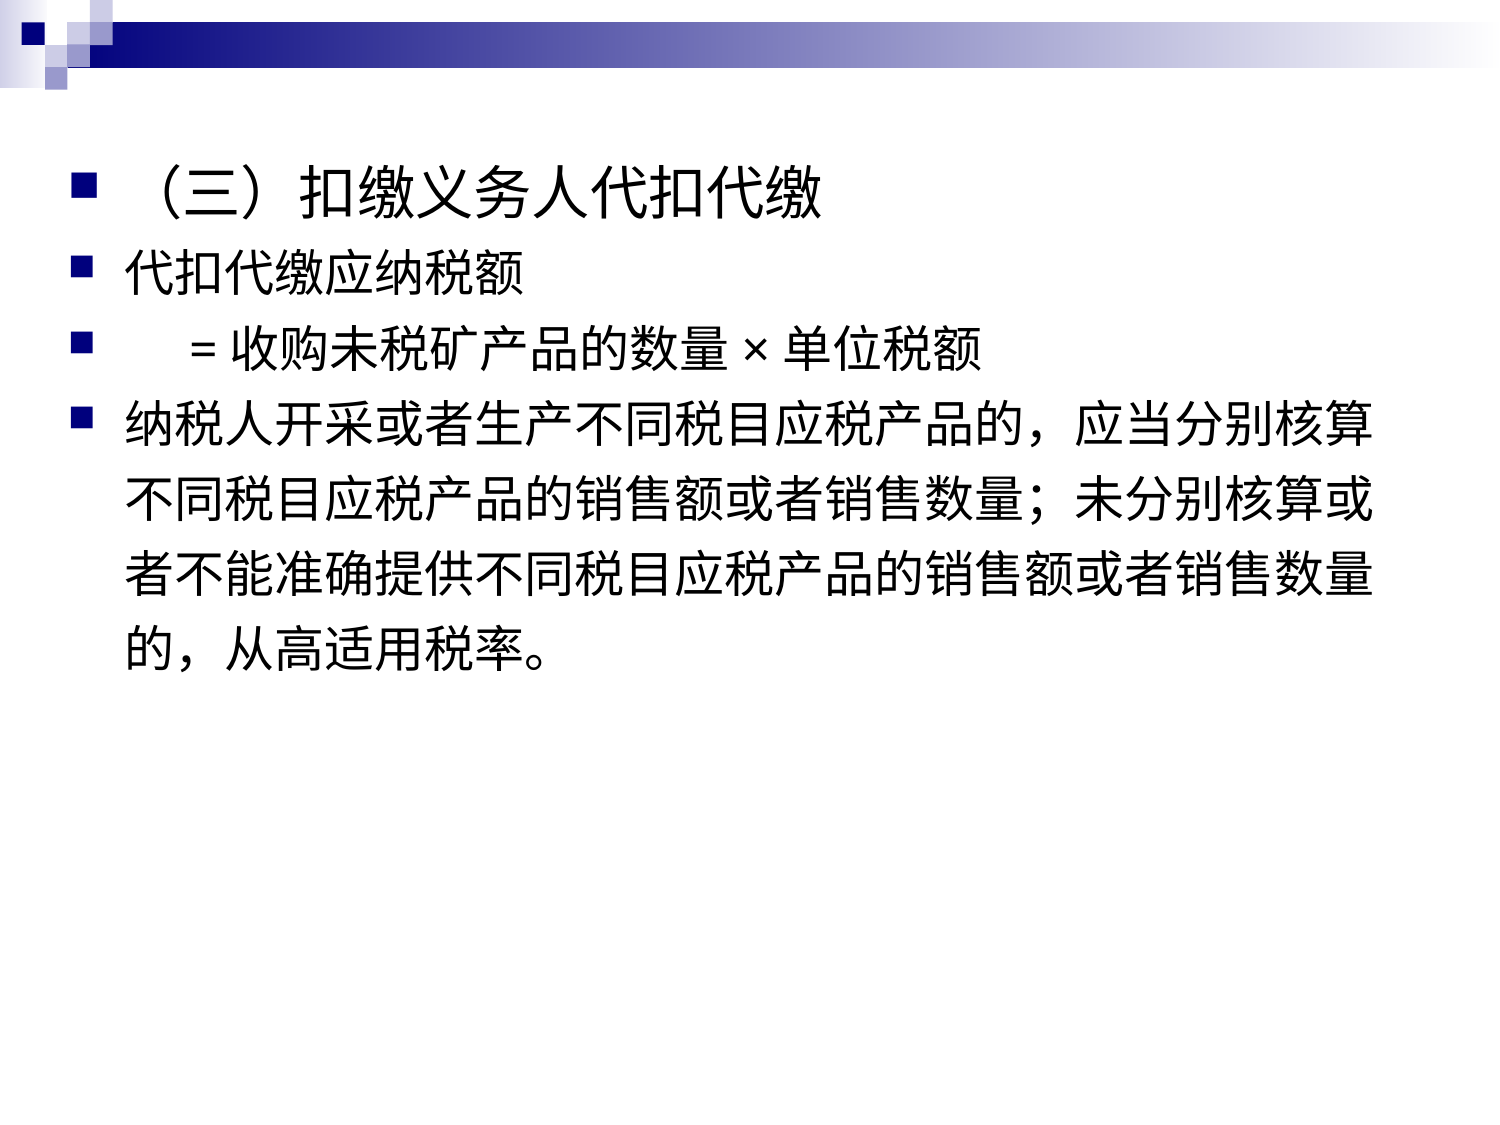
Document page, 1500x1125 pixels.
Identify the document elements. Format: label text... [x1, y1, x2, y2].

list （三）扣缴义务人代扣代缴 代扣代缴应纳税额 =收购未税矿产品的数量×单位税额 纳税人开采或者生产不同税目应税产品的，应当分别核算不同税目应税产品的销售额或者销售数量；未分别核算或者不能准确提供不同税目应税产品的销售额或者销售数量的，从高适用税率。 [52, 148, 1404, 787]
